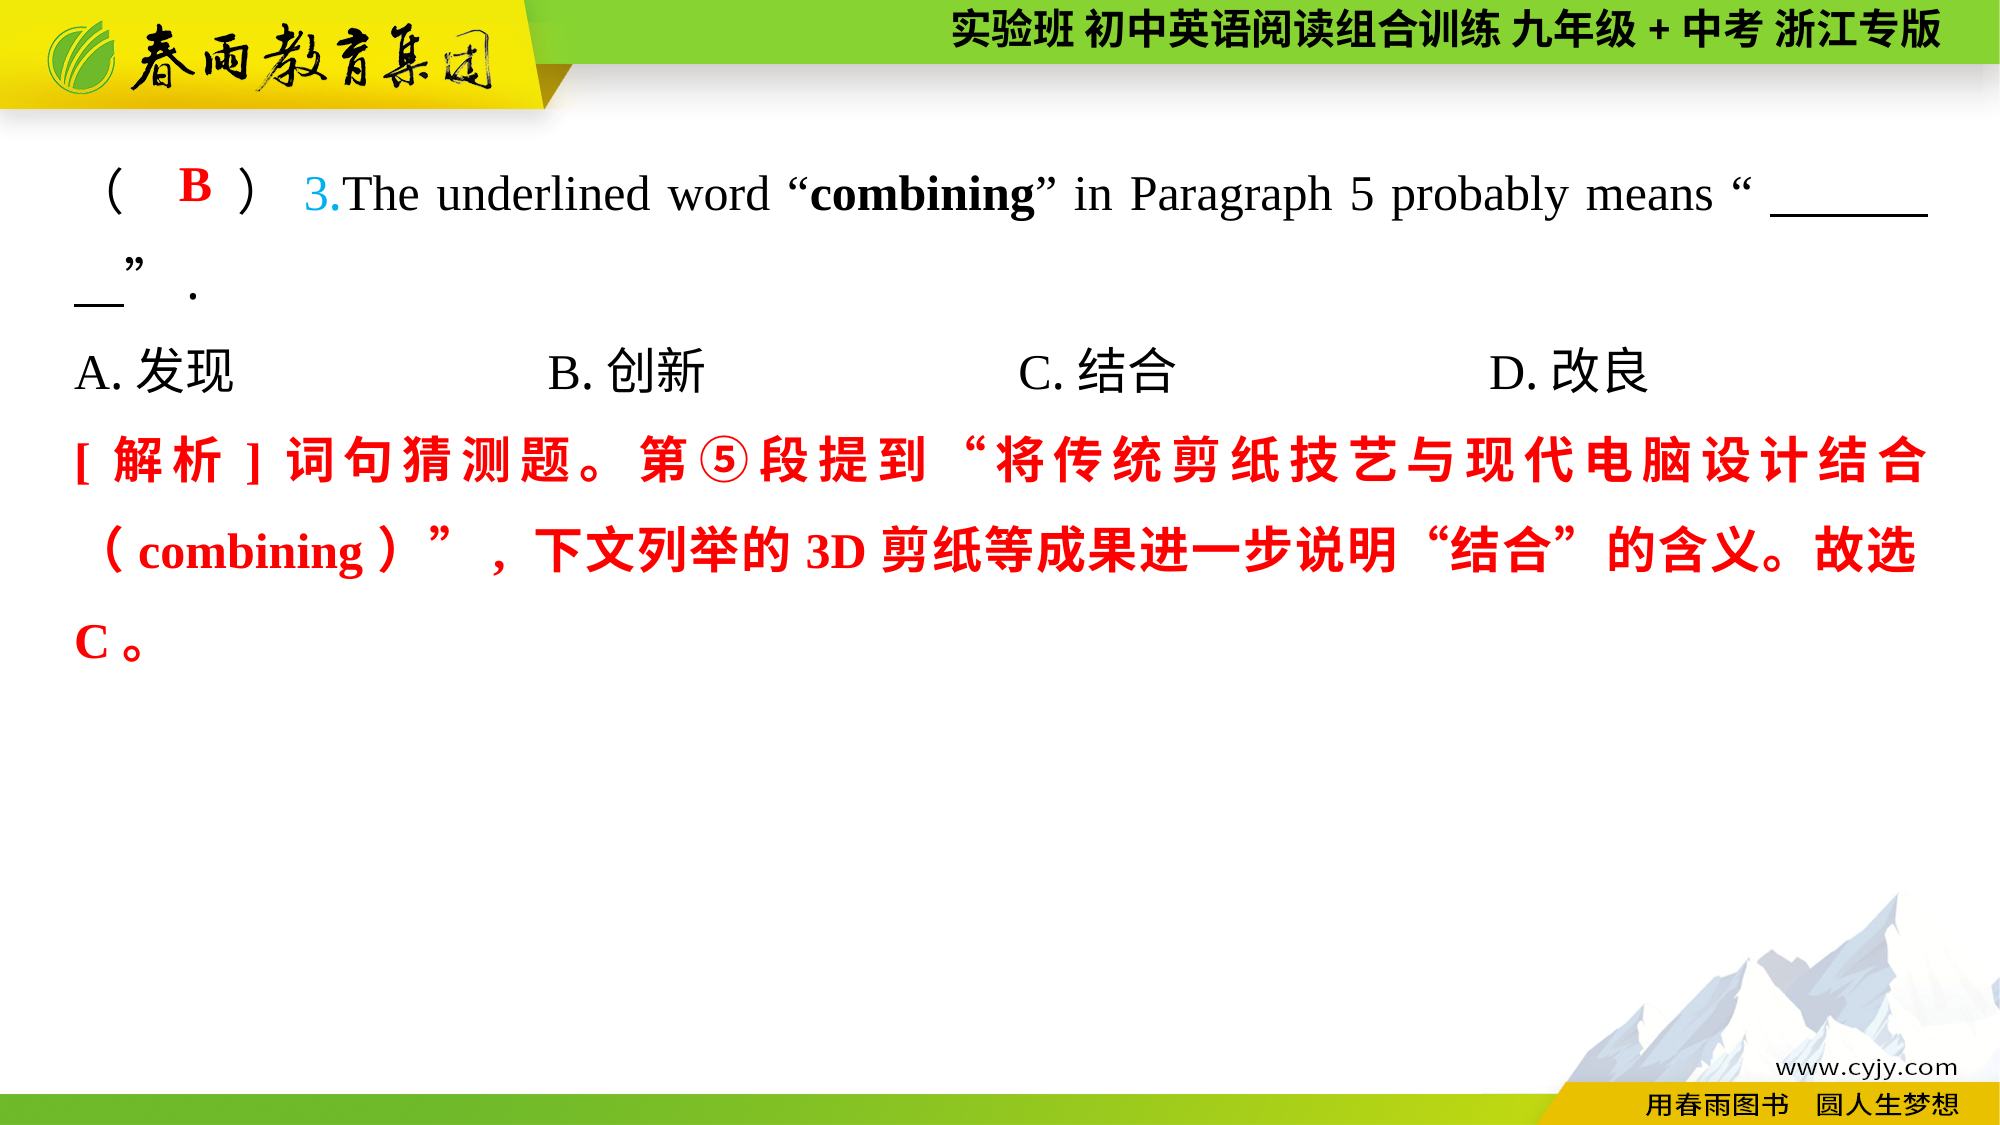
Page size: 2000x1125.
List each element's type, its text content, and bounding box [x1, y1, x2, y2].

list （ ）3.The underlined word “combining” in Paragraph 5 probably means “ ”. A.发现 B.创新 C.结合 D.改良 [59, 122, 1944, 391]
text_box [解析]词句猜测题。第⑤段提到“将传统剪纸技艺与现代电脑设计结合（combining）”, 下文列举的3D剪纸等成果进一步说明“结合”的含义。故选C。 [59, 391, 1944, 677]
picture [0, 0, 2000, 1125]
text_box B [163, 144, 227, 220]
